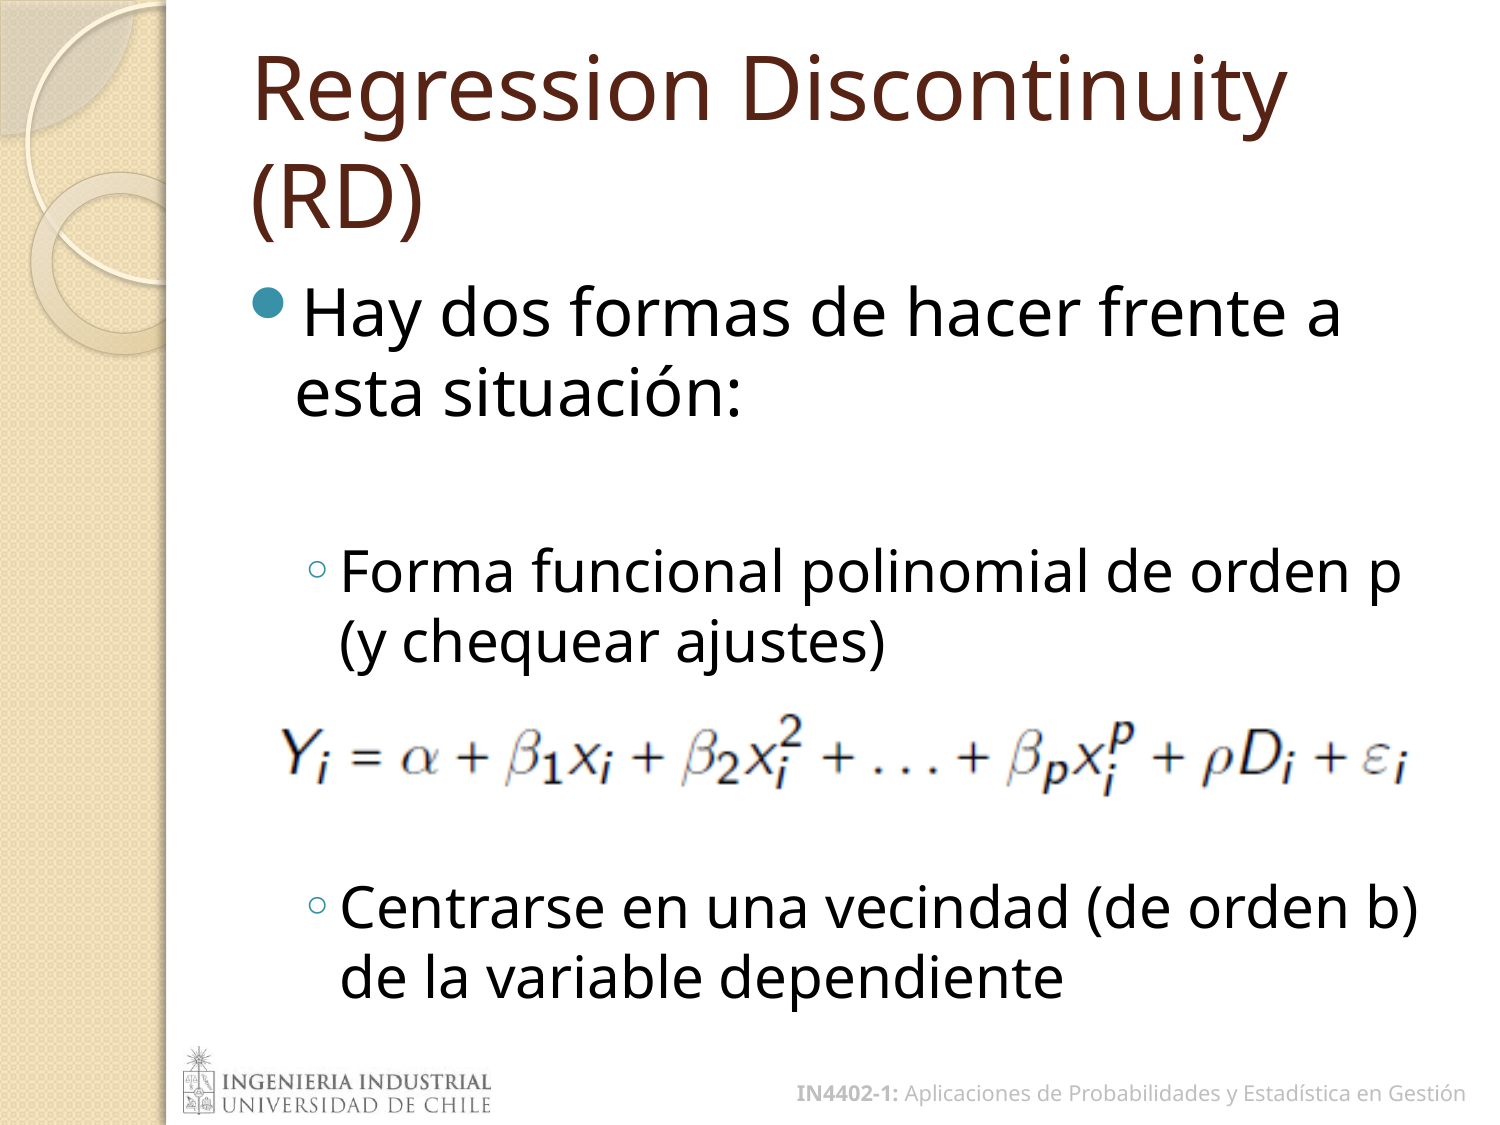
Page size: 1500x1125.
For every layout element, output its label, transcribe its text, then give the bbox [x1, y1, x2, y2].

text_box Hay dos formas de hacer frente a esta situación: Forma funcional polinomial de orden p (y chequear ajustes) Centrarse en una vecindad (de orden b) de la variable dependiente [219, 262, 1491, 1050]
picture [243, 680, 1468, 838]
picture [183, 1046, 491, 1115]
list [194, 237, 1466, 1025]
title Regression Discontinuity (RD) [235, 45, 1466, 233]
